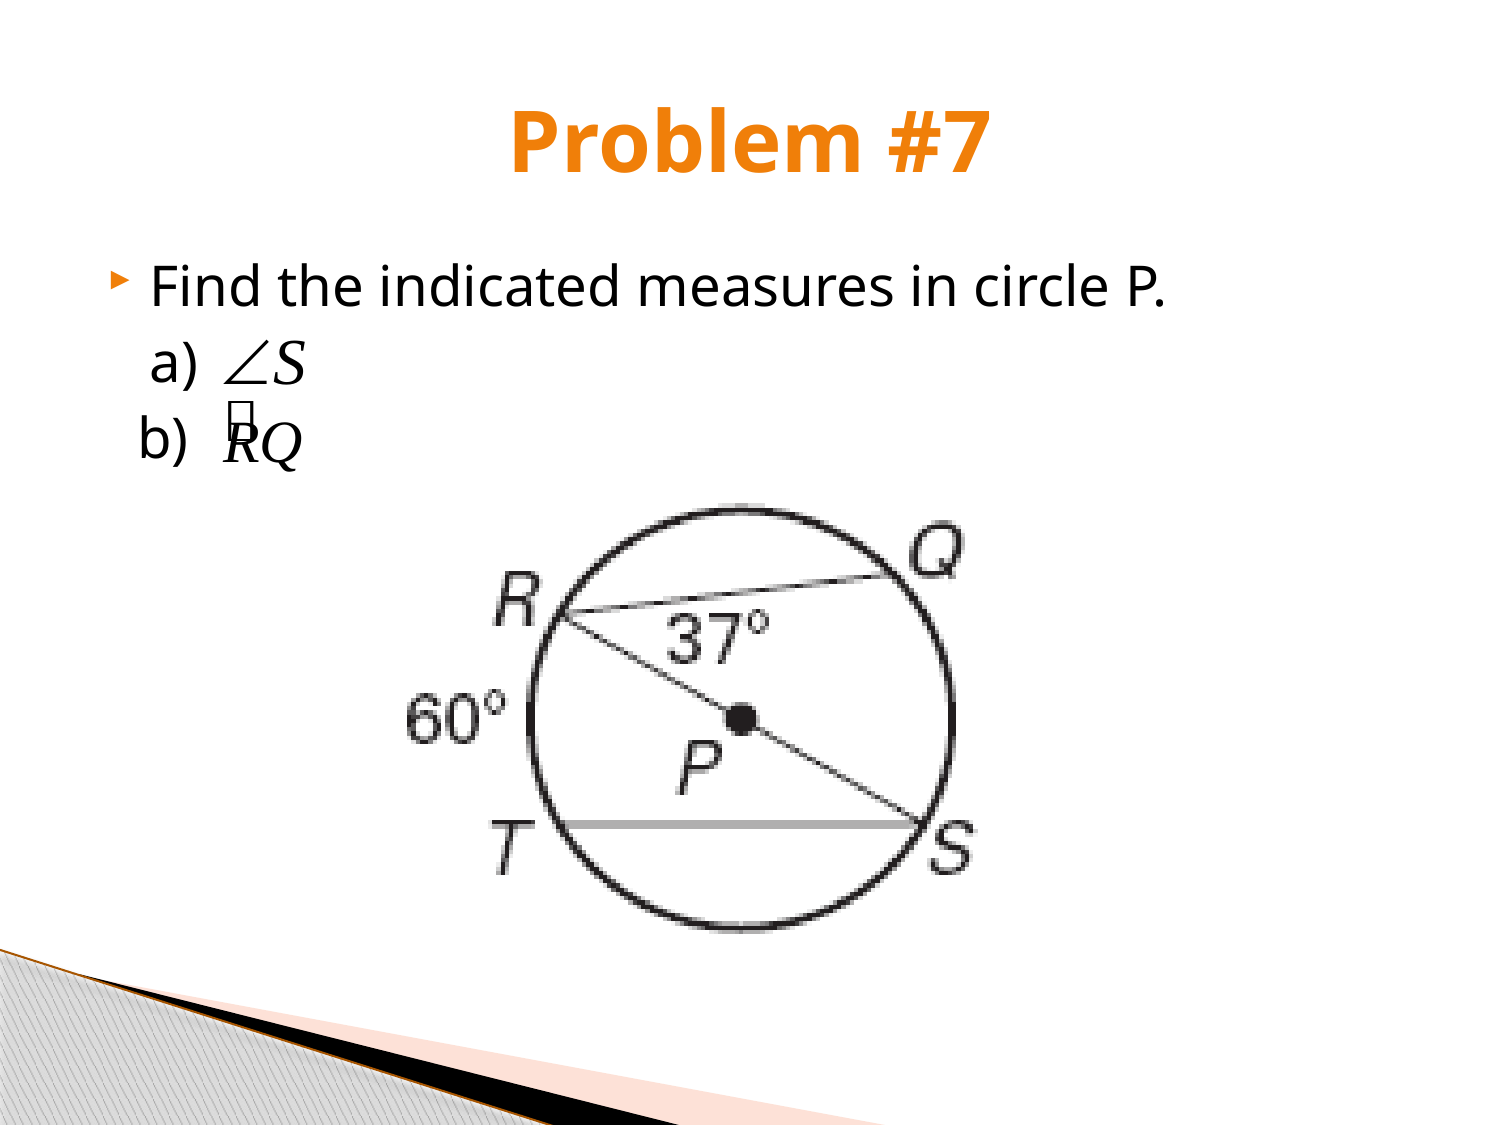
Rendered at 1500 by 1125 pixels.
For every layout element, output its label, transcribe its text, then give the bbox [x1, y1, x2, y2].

list Find the indicated measures in circle P. a) b) [75, 243, 1425, 986]
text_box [212, 324, 322, 413]
picture [399, 487, 1038, 956]
title Problem #7 [75, 45, 1425, 233]
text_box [212, 387, 313, 488]
